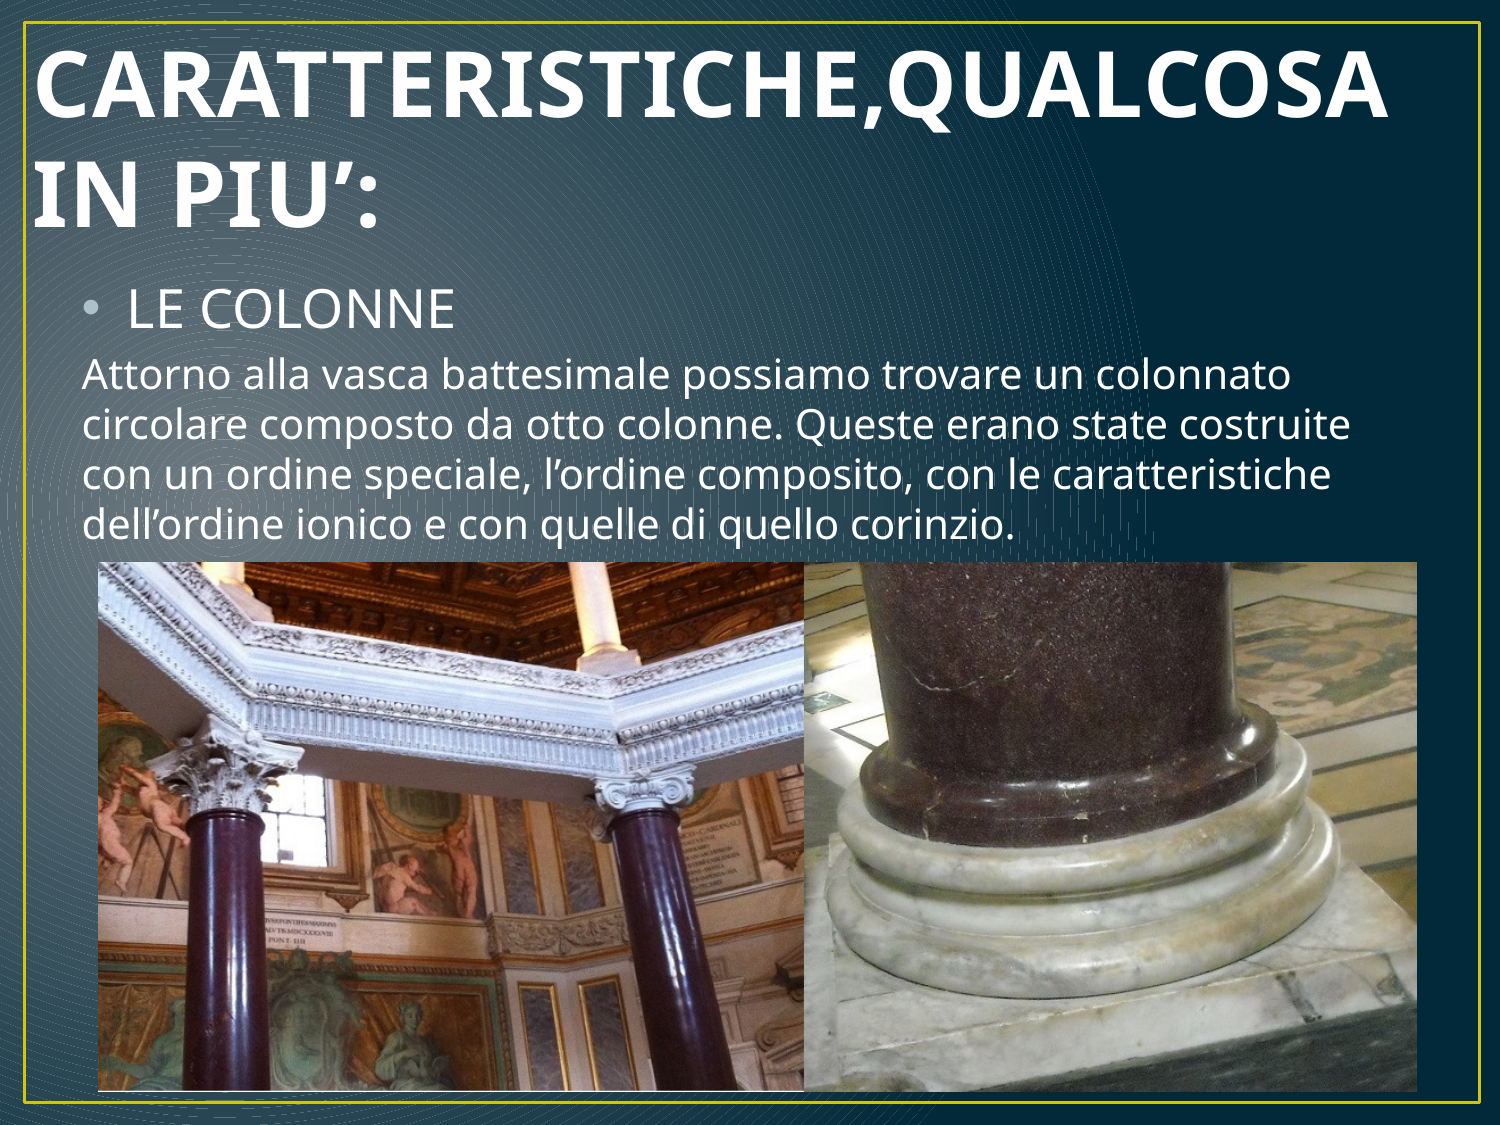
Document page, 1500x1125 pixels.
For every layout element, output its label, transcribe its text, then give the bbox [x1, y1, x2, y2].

picture [1206, 51, 1267, 117]
list LE COLONNE Attorno alla vasca battesimale possiamo trovare un colonnato circolare composto da otto colonne. Queste erano state costruite con un ordine speciale, l’ordine composito, con le caratteristiche dell’ordine ionico e con quelle di quello corinzio. [66, 267, 1417, 646]
picture [887, 1097, 906, 1101]
picture [1100, 52, 1139, 116]
picture [1149, 51, 1197, 117]
picture [1279, 51, 1320, 117]
title CARATTERISTICHE,QUALCOSA IN PIU’: [17, 137, 1500, 253]
picture [1326, 52, 1387, 116]
picture [98, 562, 1416, 1092]
picture [1033, 52, 1089, 116]
picture [1008, 52, 1019, 72]
